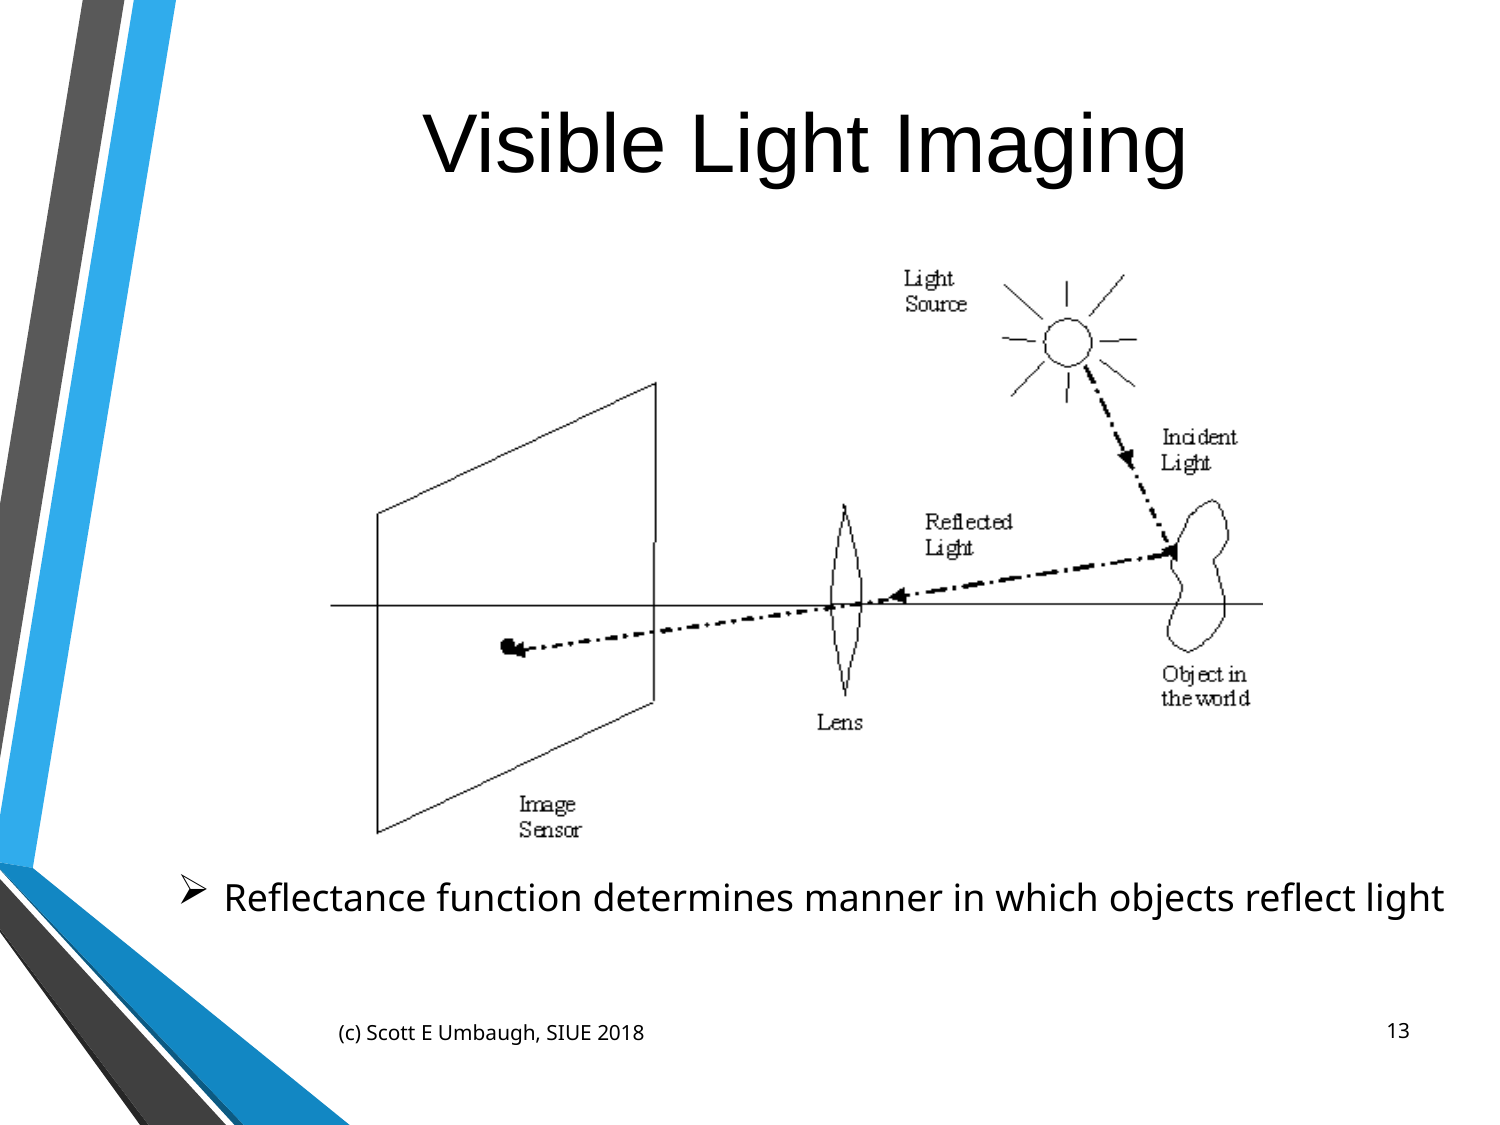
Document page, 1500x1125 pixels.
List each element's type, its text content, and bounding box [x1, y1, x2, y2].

title Visible Light Imaging [200, 26, 1263, 252]
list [237, 198, 1263, 869]
footer (c) Scott E Umbaugh, SIUE 2018 [323, 1001, 1196, 1062]
slide_number 13 [1354, 1001, 1425, 1062]
text_box Reflectance function determines manner in which objects reflect light [162, 861, 1463, 927]
